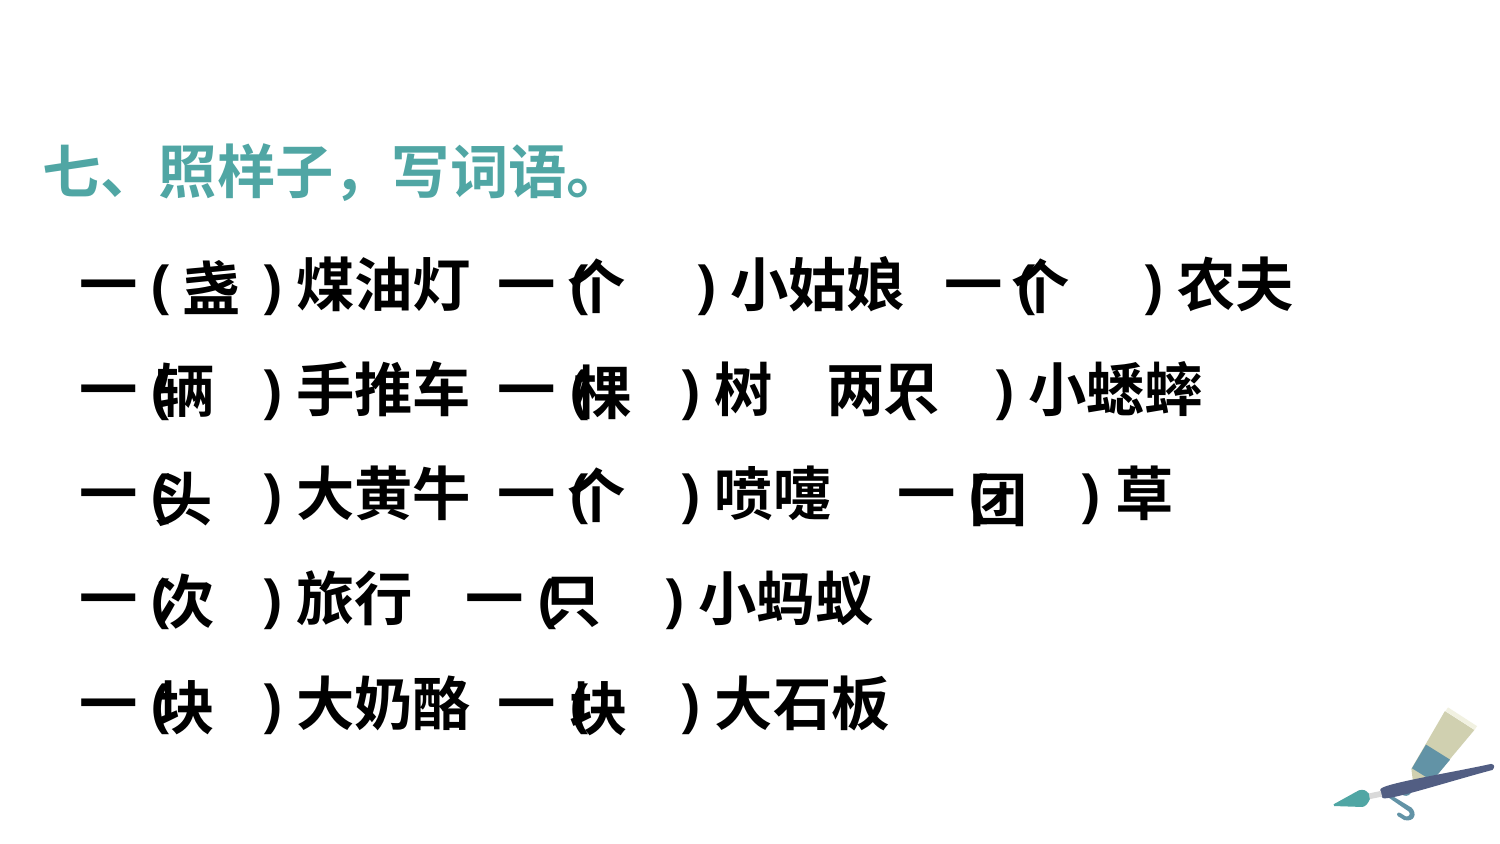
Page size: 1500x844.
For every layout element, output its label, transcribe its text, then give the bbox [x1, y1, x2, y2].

text_box 一( )煤油灯 一( )小姑娘 一( )农夫 一( )手推车 一( )树 两( )小蟋蟀 一( )大黄牛 一( )喷嚏 一( )草 一( )旅行 一( )小蚂蚁 一( )大奶酪 一( )大石板 [64, 213, 141, 745]
text_box 个 [552, 213, 641, 328]
text_box 次 [141, 522, 230, 629]
text_box 只 [528, 521, 617, 642]
text_box 头 [140, 420, 228, 541]
text_box 辆 [141, 311, 230, 432]
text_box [1358, 708, 1481, 844]
text_box 团 [954, 420, 1043, 541]
text_box 只 [867, 308, 956, 429]
text_box 七、照样子，写词语。 [27, 93, 682, 213]
text_box 个 [997, 207, 1085, 328]
text_box 个 [552, 416, 641, 537]
text_box 块 [554, 629, 643, 750]
text_box 一( )煤油灯 一( )小姑娘 一( )农夫 一( )手推车 一( )树 两( )小蟋蟀 一( )大黄牛 一( )喷嚏 一( )草 一( )旅行 一( )小蚂蚁 一( )大奶酪 一( )大石板 [617, 205, 1500, 745]
text_box 块 [141, 629, 230, 749]
text_box 一( )煤油灯 一( )小姑娘 一( )农夫 一( )手推车 一( )树 两( )小蟋蟀 一( )大黄牛 一( )喷嚏 一( )草 一( )旅行 一( )小蚂蚁 一( )大奶酪 一( )大石板 [228, 213, 558, 745]
text_box 盏 [140, 213, 256, 330]
text_box 棵 [558, 313, 647, 434]
